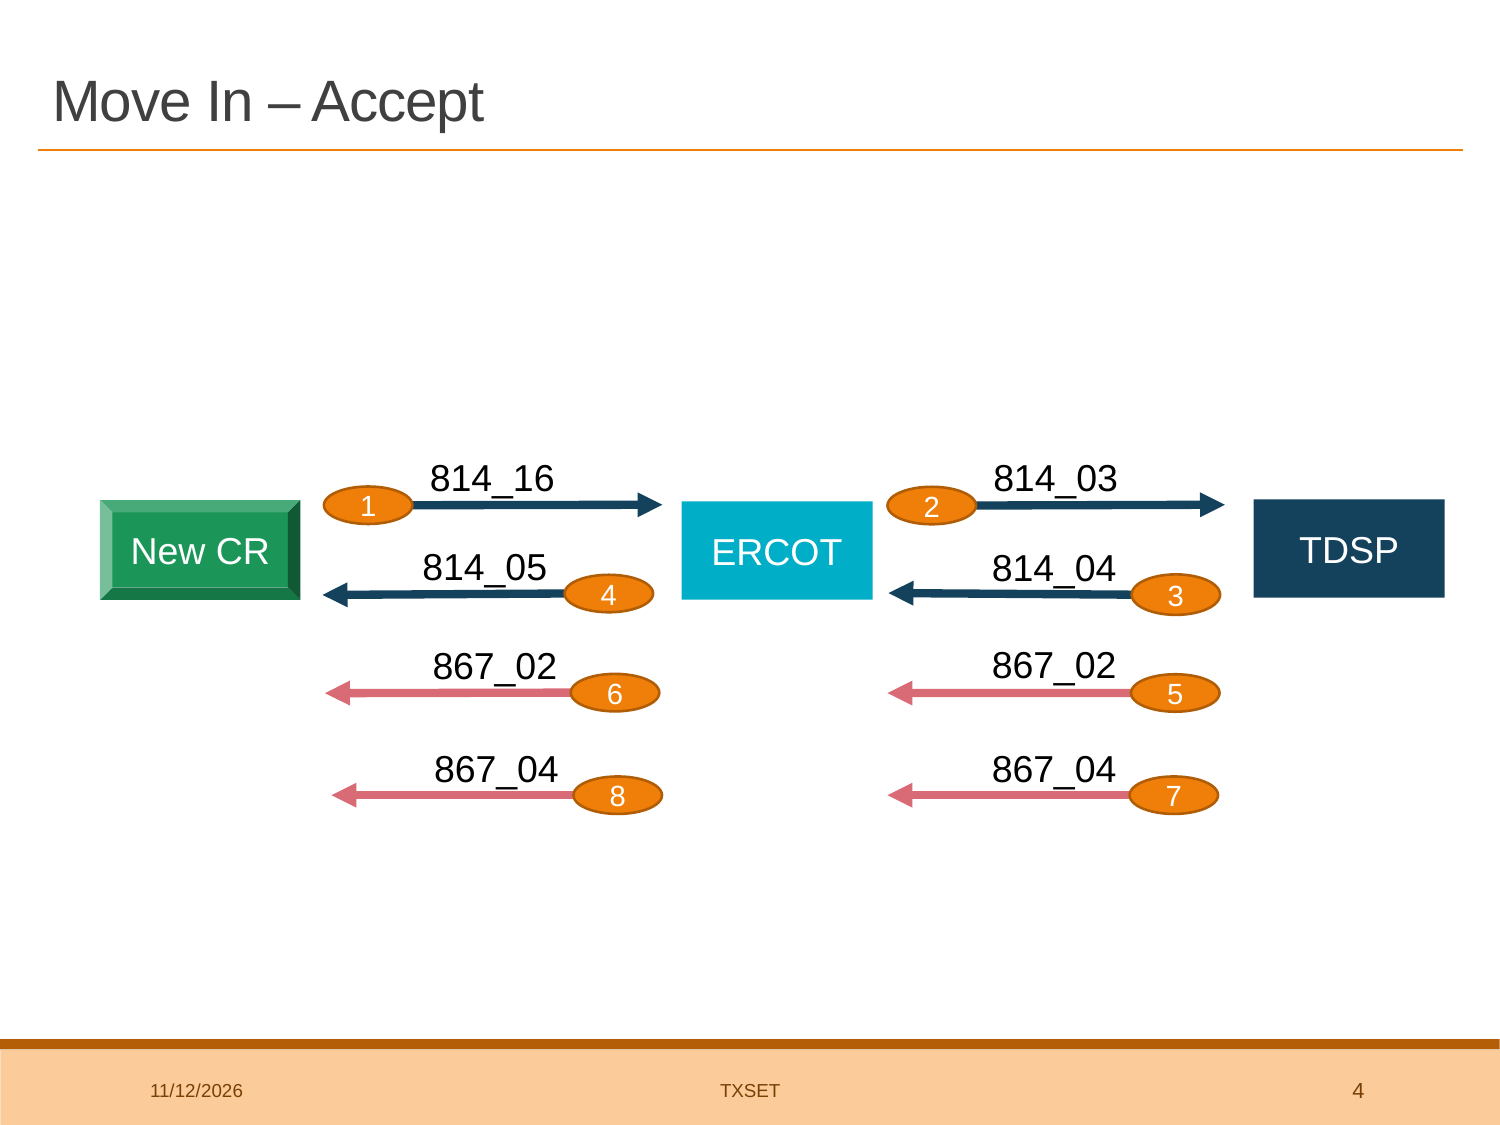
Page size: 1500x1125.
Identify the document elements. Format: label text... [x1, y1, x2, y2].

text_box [888, 536, 1221, 616]
slide_number 4 [1218, 1059, 1380, 1120]
text_box TDSP [1252, 498, 1446, 599]
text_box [323, 446, 663, 525]
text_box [886, 633, 1221, 713]
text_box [330, 736, 663, 815]
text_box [324, 633, 660, 712]
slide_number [135, 1059, 440, 1120]
text_box TDSP [102, 501, 298, 512]
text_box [321, 534, 654, 613]
text_box ERCOT [680, 500, 874, 601]
footer TxSET [453, 1059, 1047, 1120]
title Move In – Accept [37, 37, 1275, 141]
text_box [100, 501, 112, 599]
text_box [886, 446, 1226, 525]
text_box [886, 736, 1219, 815]
text_box New CR [99, 500, 301, 600]
